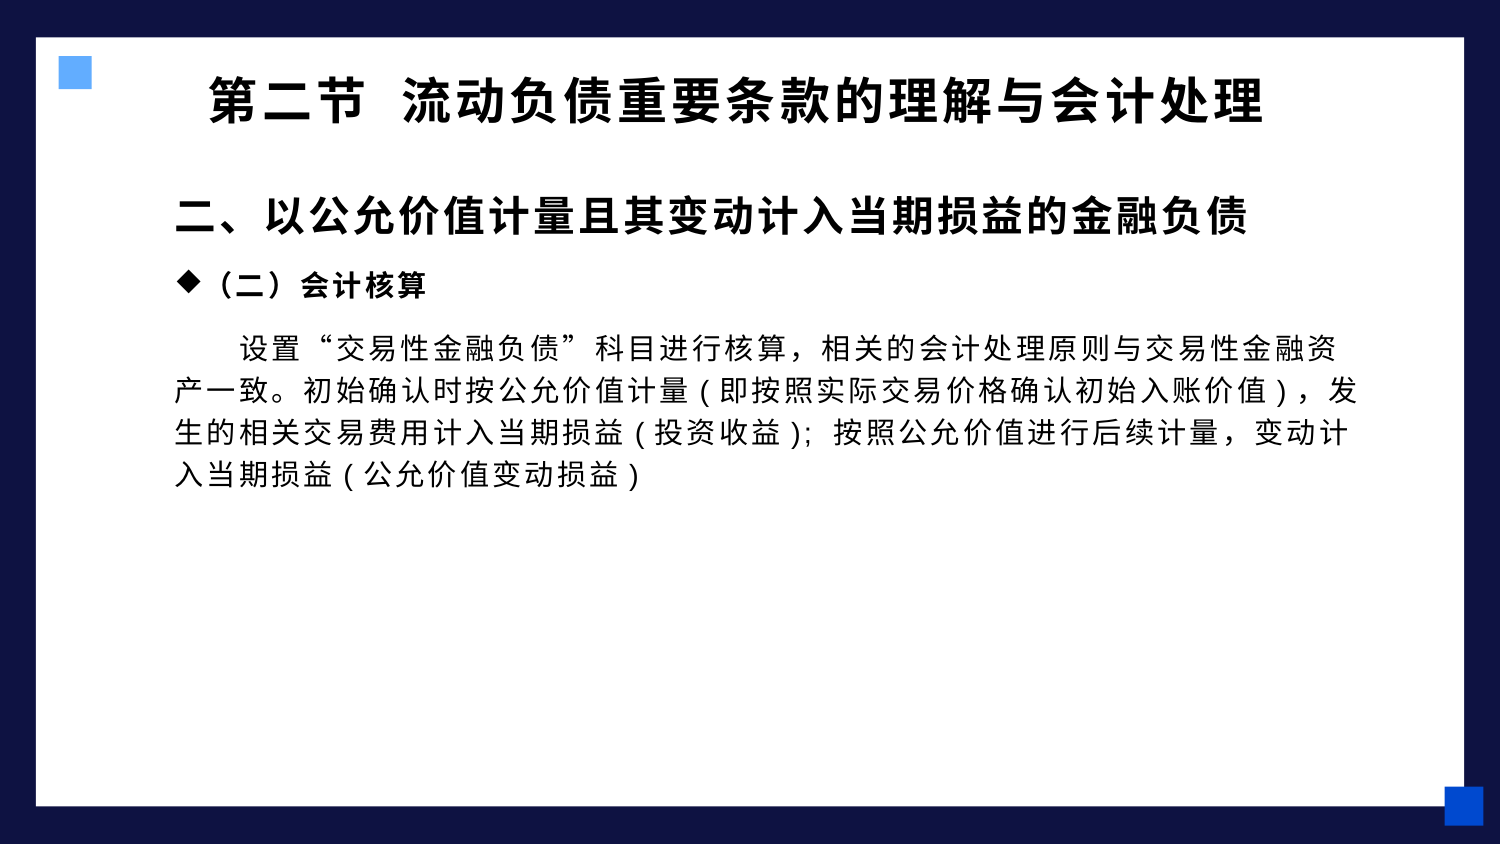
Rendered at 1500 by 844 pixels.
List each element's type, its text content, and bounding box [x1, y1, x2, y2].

list 二、以公允价值计量且其变动计入当期损益的金融负债 （二）会计核算 设置“交易性金融负债”科目进行核算，相关的会计处理原则与交易性金融资产一致。初始确认时按公允价值计量(即按照实际交易价格确认初始入账价值)，发生的相关交易费用计入当期损益(投资收益); 按照公允价值进行后续计量，变动计入当期损益(公允价值变动损益) [157, 179, 1376, 604]
title 第二节 流动负债重要条款的理解与会计处理 [141, 48, 1327, 138]
